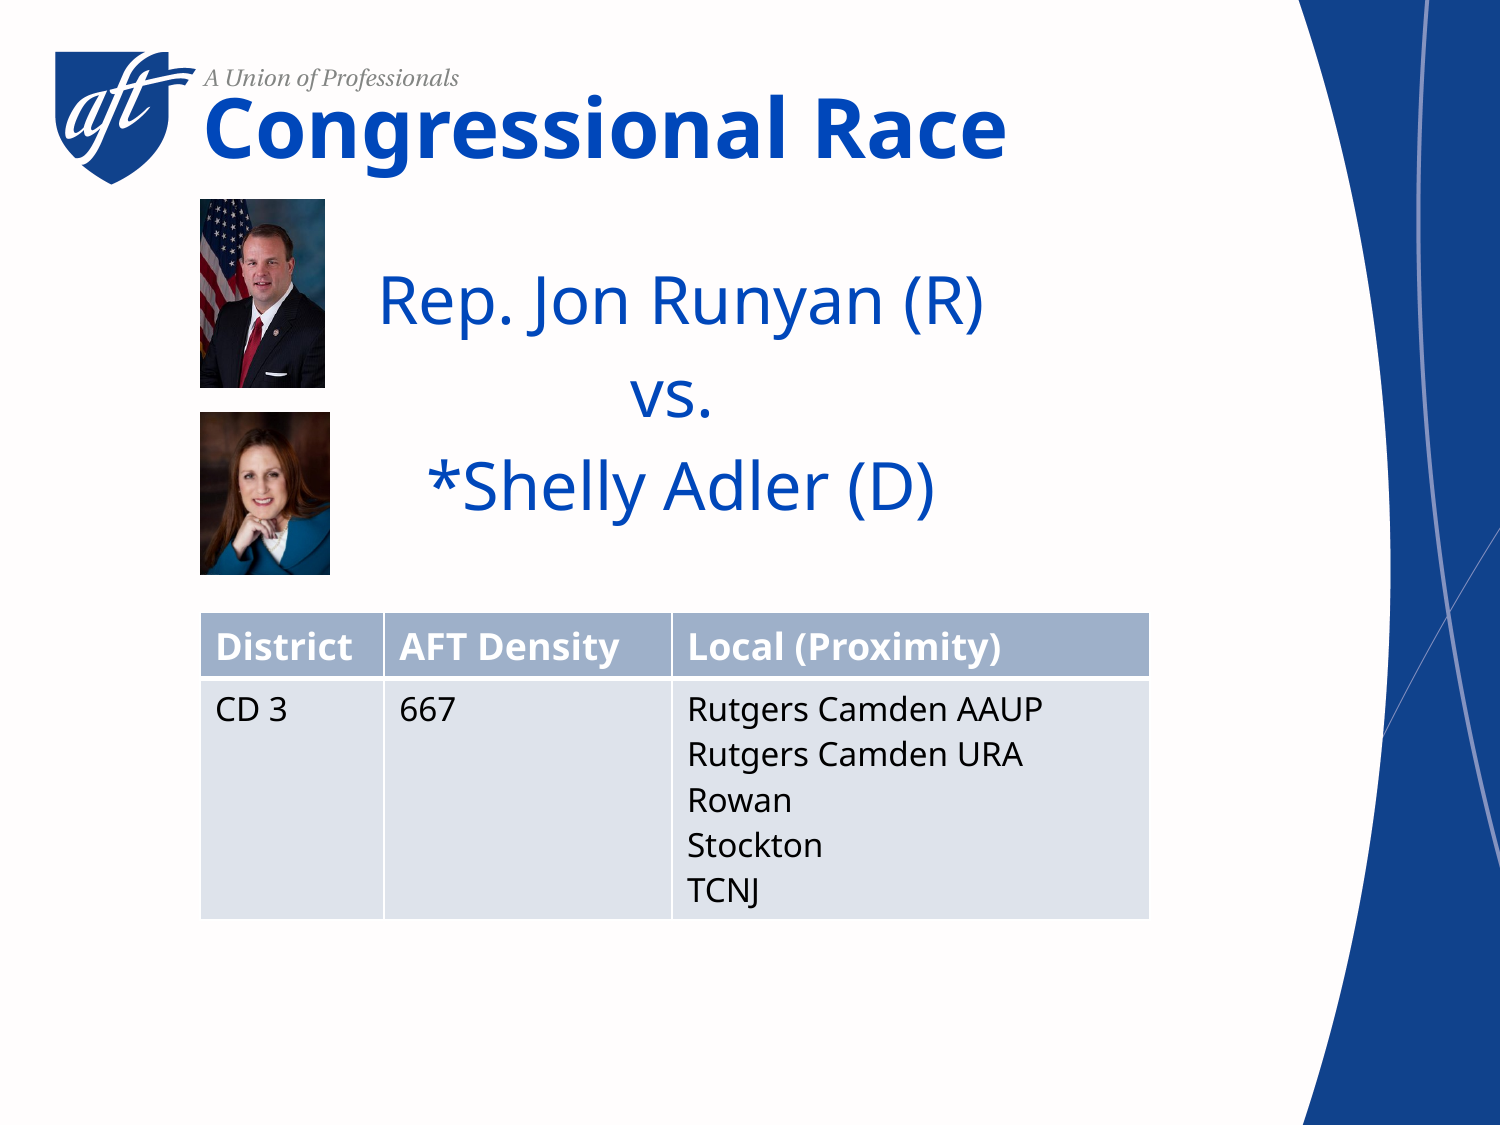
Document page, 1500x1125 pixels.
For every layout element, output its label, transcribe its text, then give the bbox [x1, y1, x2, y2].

table_cell Rutgers Camden AAUP Rutgers Camden URA Rowan Stockton TCNJ [673, 681, 1149, 919]
table_header AFT Density [385, 613, 671, 676]
picture [0, 0, 1500, 1125]
table_header District [201, 613, 383, 676]
table_cell 667 [385, 681, 671, 919]
title Congressional Race [187, 112, 1276, 238]
table_cell CD 3 [201, 681, 383, 919]
table_header Local (Proximity) [673, 613, 1149, 676]
subtitle Rep. Jon Runyan (R) vs. *Shelly Adler (D) [329, 249, 1138, 338]
